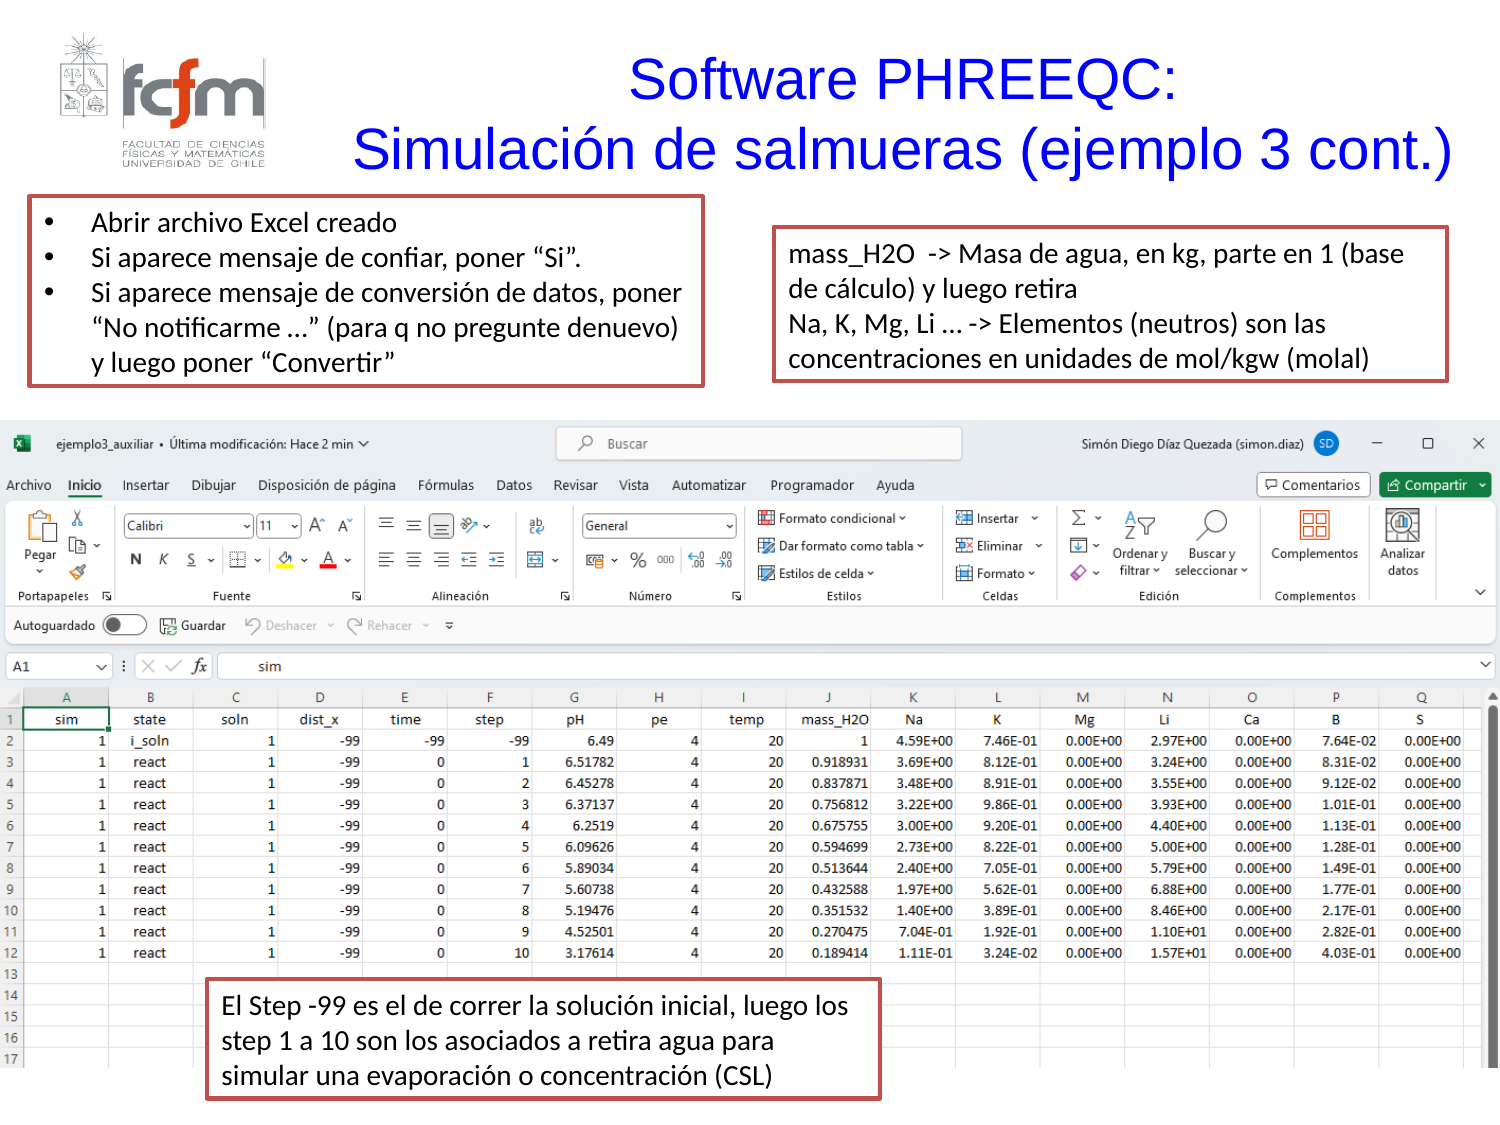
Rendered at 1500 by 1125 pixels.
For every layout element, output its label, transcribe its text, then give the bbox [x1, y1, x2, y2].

picture [0, 420, 1500, 1068]
text_box Software PHREEQC: Simulación de salmueras (ejemplo 3 cont.) [458, 16, 1350, 206]
text_box Abrir archivo Excel creado Si aparece mensaje de confiar, poner “Si”. Si aparece mensaje de conversión de datos, poner “No notificarme …” (para q no pregunte denuevo) y luego poner “Convertir” [27, 194, 705, 388]
text_box mass_H2O -> Masa de agua, en kg, parte en 1 (base de cálculo) y luego retira Na, K, Mg, Li … -> Elementos (neutros) son las concentraciones en unidades de mol/kgw (molal) [772, 225, 1449, 383]
text_box El Step -99 es el de correr la solución inicial, luego los step 1 a 10 son los asociados a retira agua para simular una evaporación o concentración (CSL) [205, 1076, 882, 1101]
